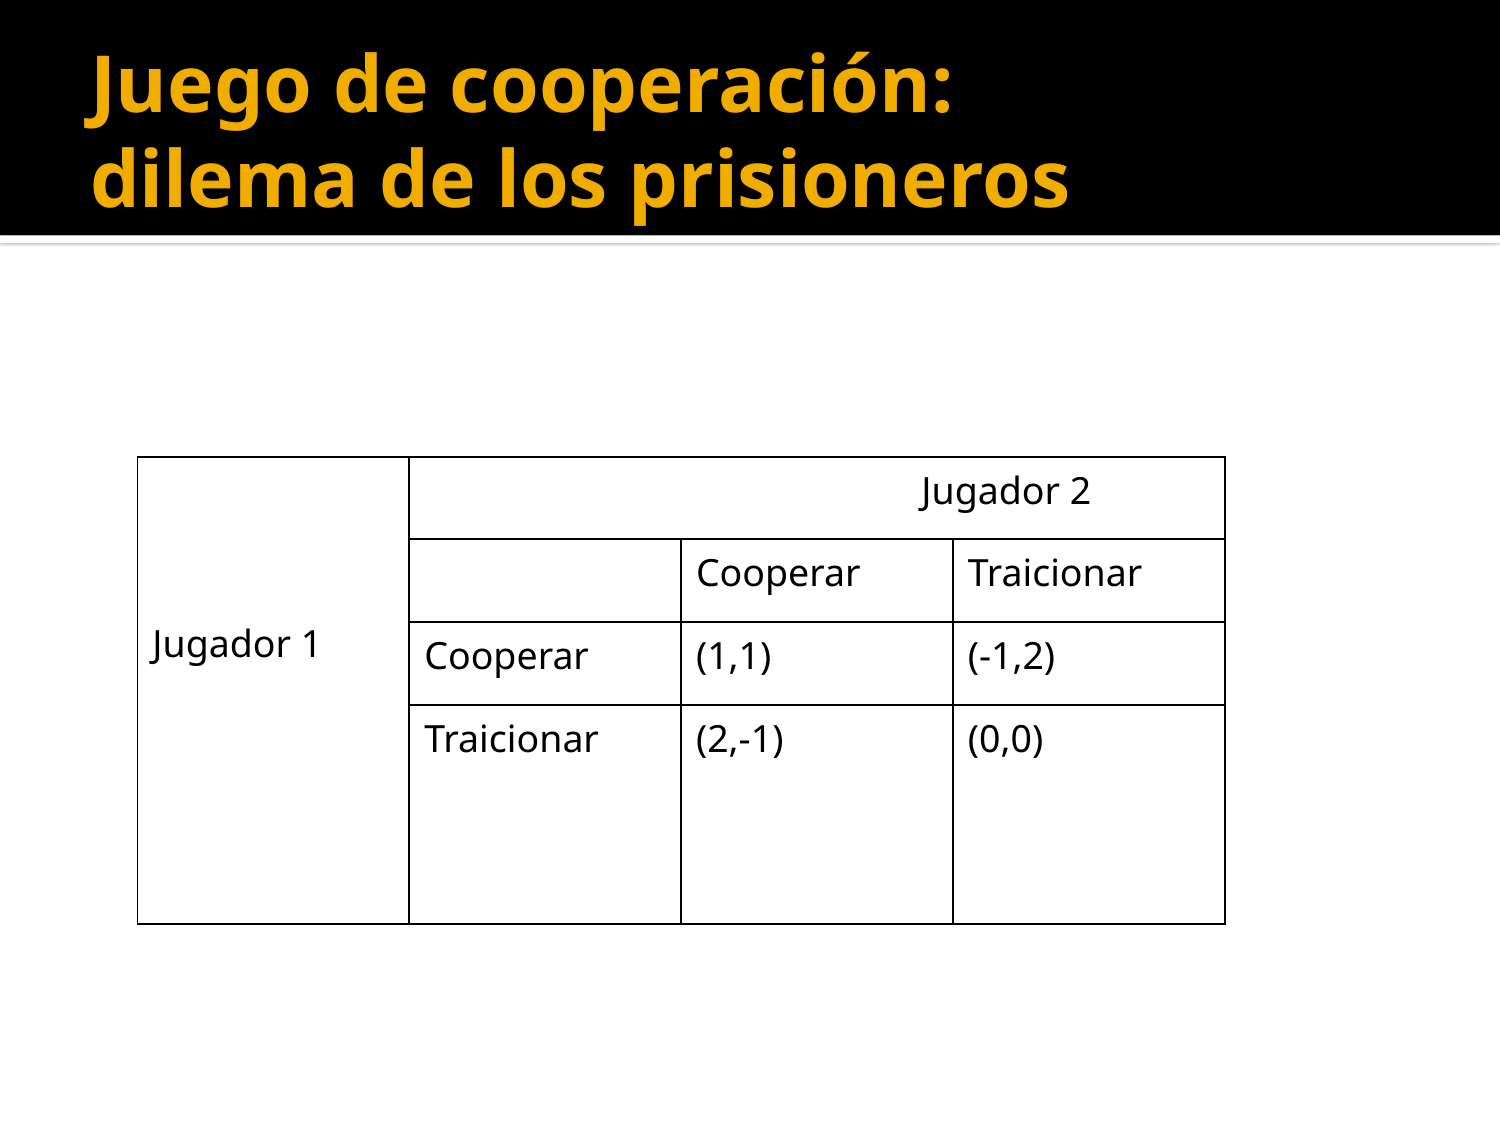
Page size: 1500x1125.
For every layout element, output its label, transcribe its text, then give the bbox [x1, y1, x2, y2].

table_cell Traicionar [954, 540, 1224, 621]
table_cell Cooperar [682, 540, 952, 621]
table_header Jugador 2 [410, 458, 1224, 538]
table_cell [410, 540, 680, 621]
table_cell (2,-1) [682, 706, 952, 923]
table_header Jugador 1 [138, 458, 408, 923]
table_cell (1,1) [682, 623, 952, 704]
title Juego de cooperación: dilema de los prisioneros [75, 25, 1425, 231]
table_cell Cooperar [410, 623, 680, 704]
table_cell (0,0) [954, 706, 1224, 923]
table_cell Traicionar [410, 706, 680, 923]
table_cell (-1,2) [954, 623, 1224, 704]
